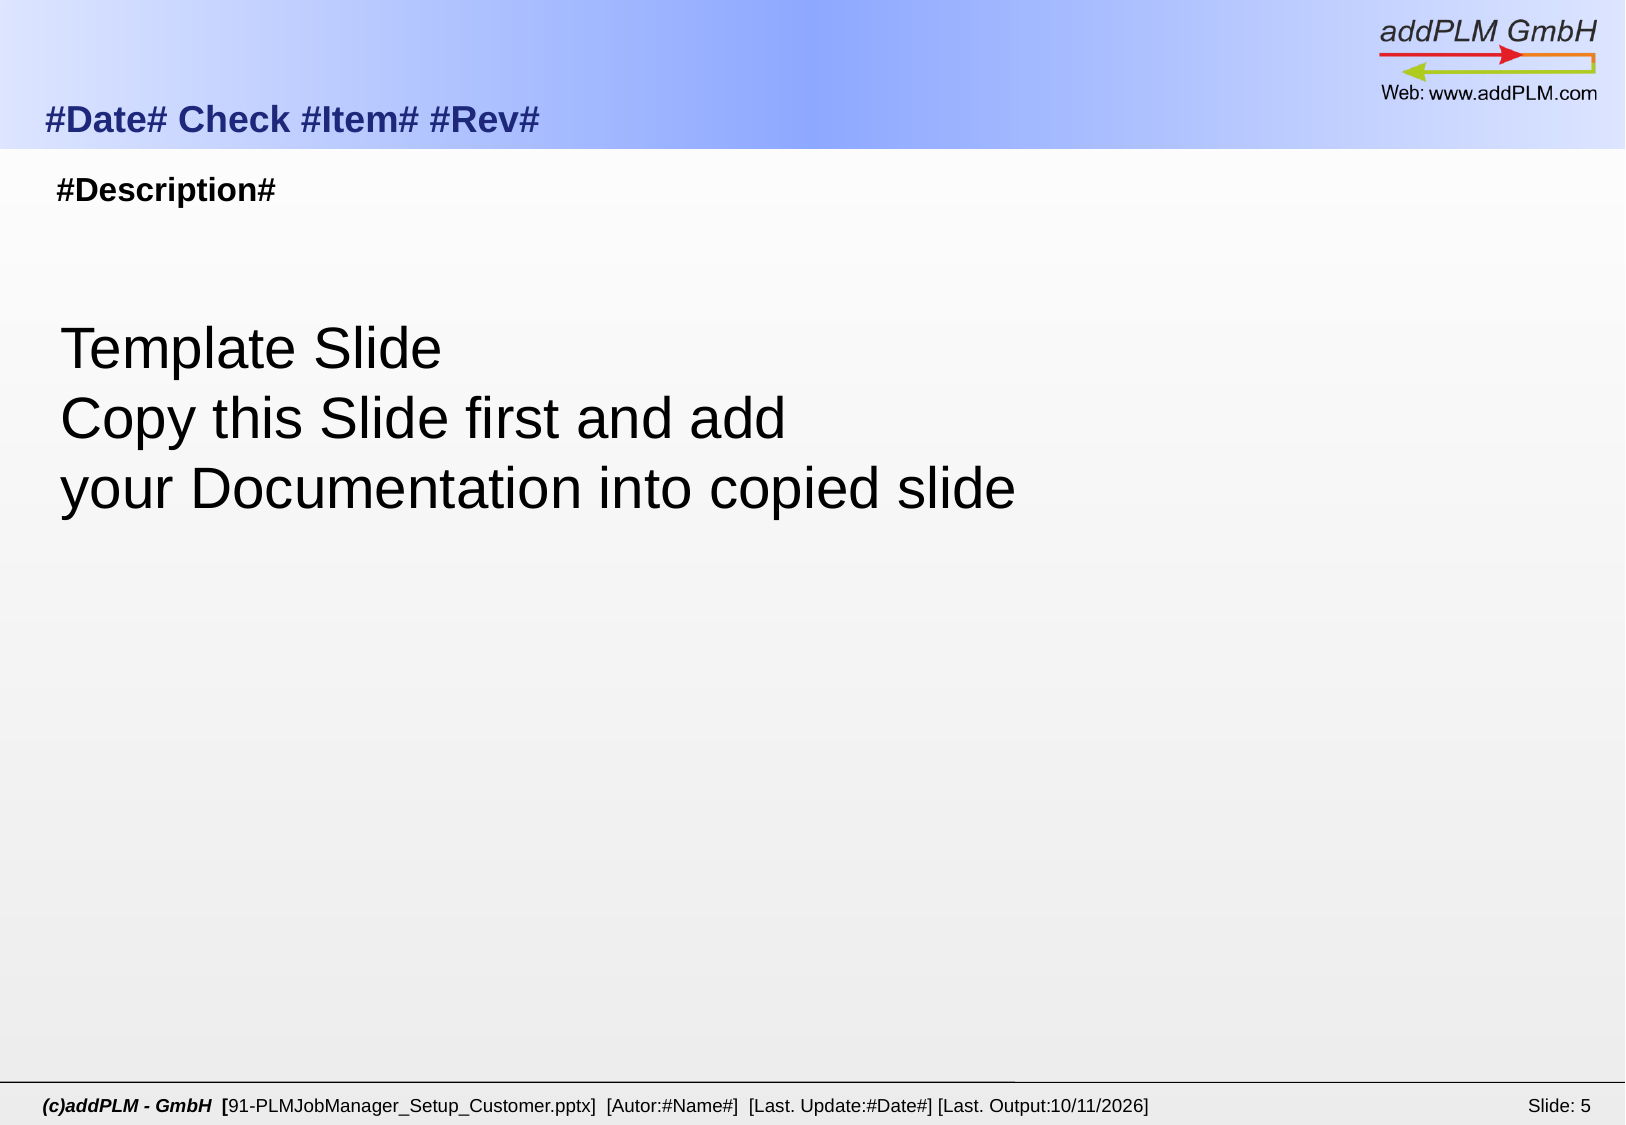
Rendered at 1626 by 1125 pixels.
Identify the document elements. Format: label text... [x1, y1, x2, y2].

list #Description# [41, 160, 1417, 217]
text_box Template Slide Copy this Slide first and add your Documentation into copied slide [45, 302, 1155, 528]
picture [1379, 19, 1597, 100]
title #Date# Check #Item# #Rev# [45, 67, 1586, 141]
